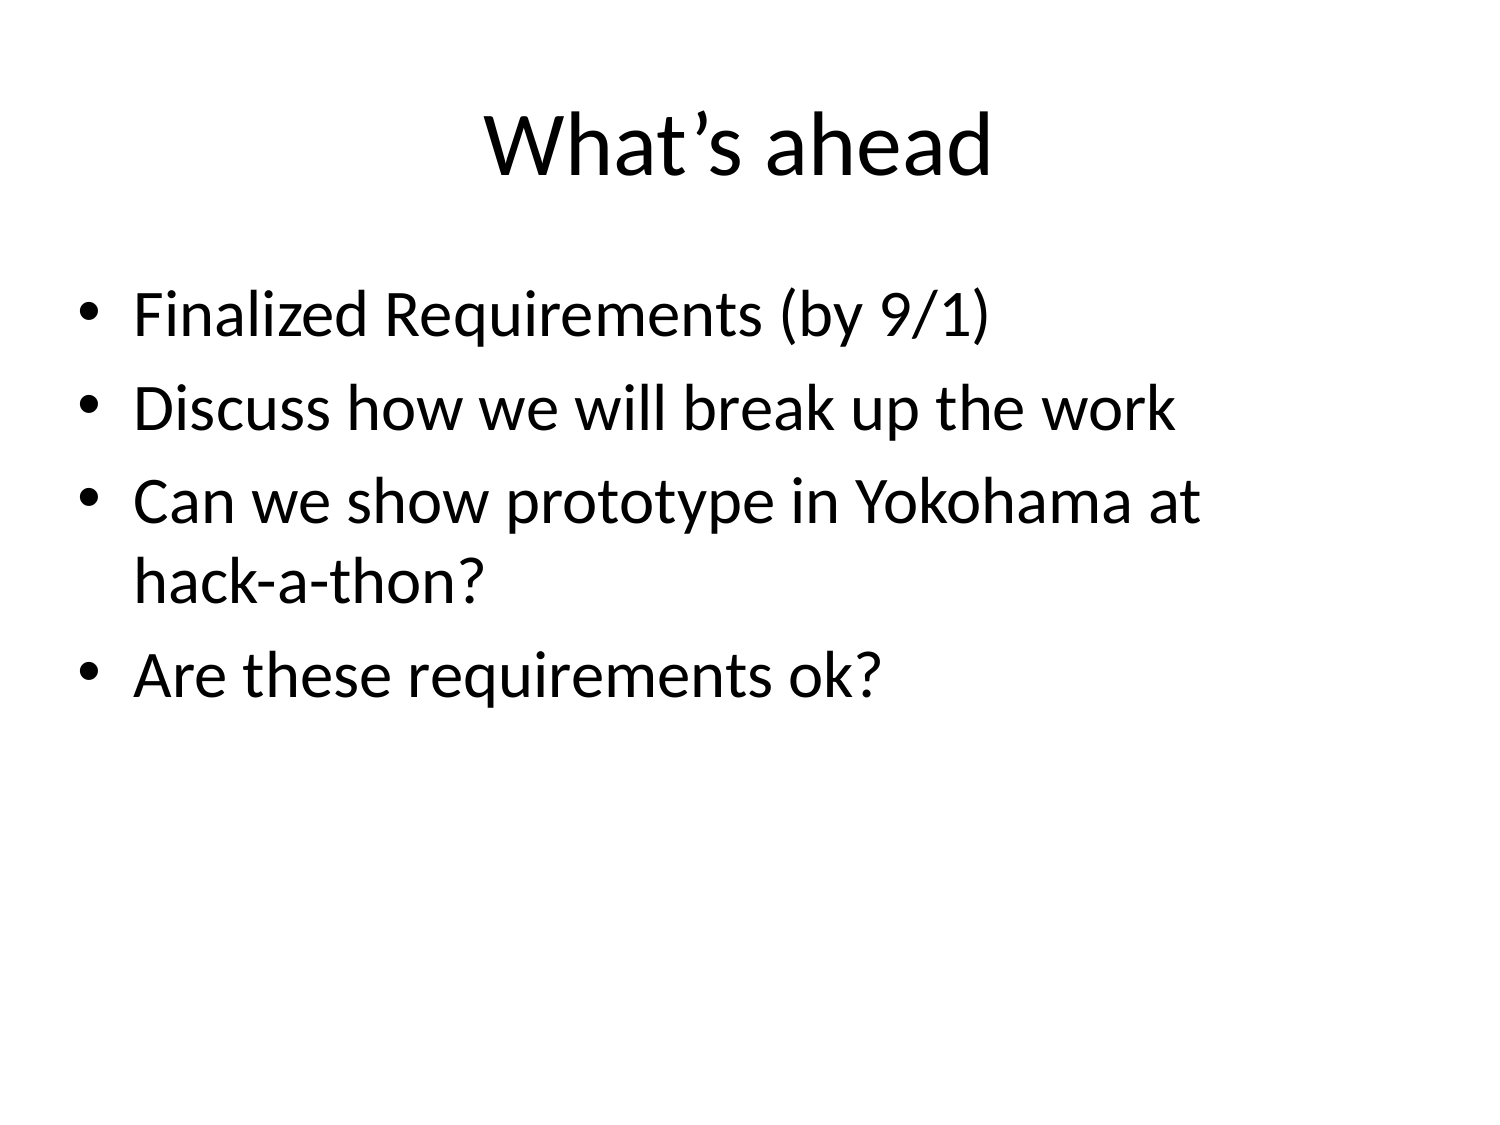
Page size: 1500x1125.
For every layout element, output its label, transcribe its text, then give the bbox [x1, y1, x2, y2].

list Finalized Requirements (by 9/1) Discuss how we will break up the work Can we show prototype in Yokohama at hack-a-thon? Are these requirements ok? [62, 262, 1413, 1005]
title What’s ahead [75, 45, 1425, 233]
